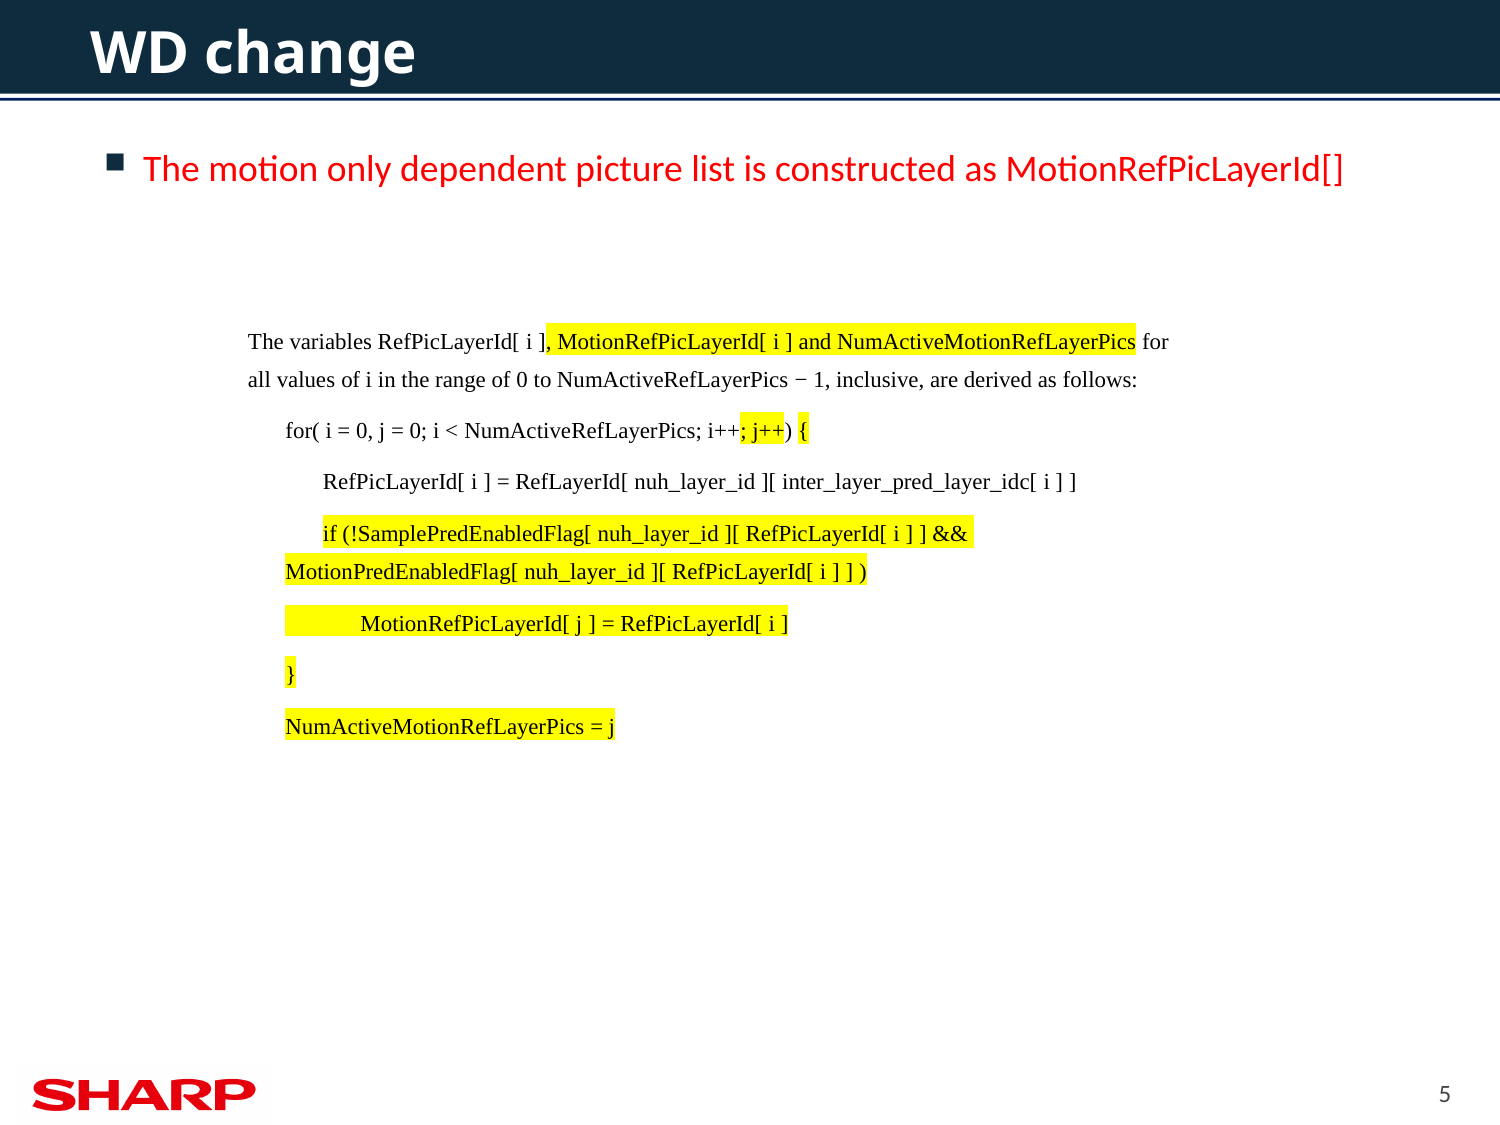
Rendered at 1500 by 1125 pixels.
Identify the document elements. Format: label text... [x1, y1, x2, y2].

list The motion only dependent picture list is constructed as MotionRefPicLayerId[] [74, 128, 1426, 1051]
title WD change [74, 15, 1426, 85]
picture [247, 308, 1189, 746]
slide_number 5 [1345, 1062, 1467, 1108]
picture [17, 1064, 271, 1125]
